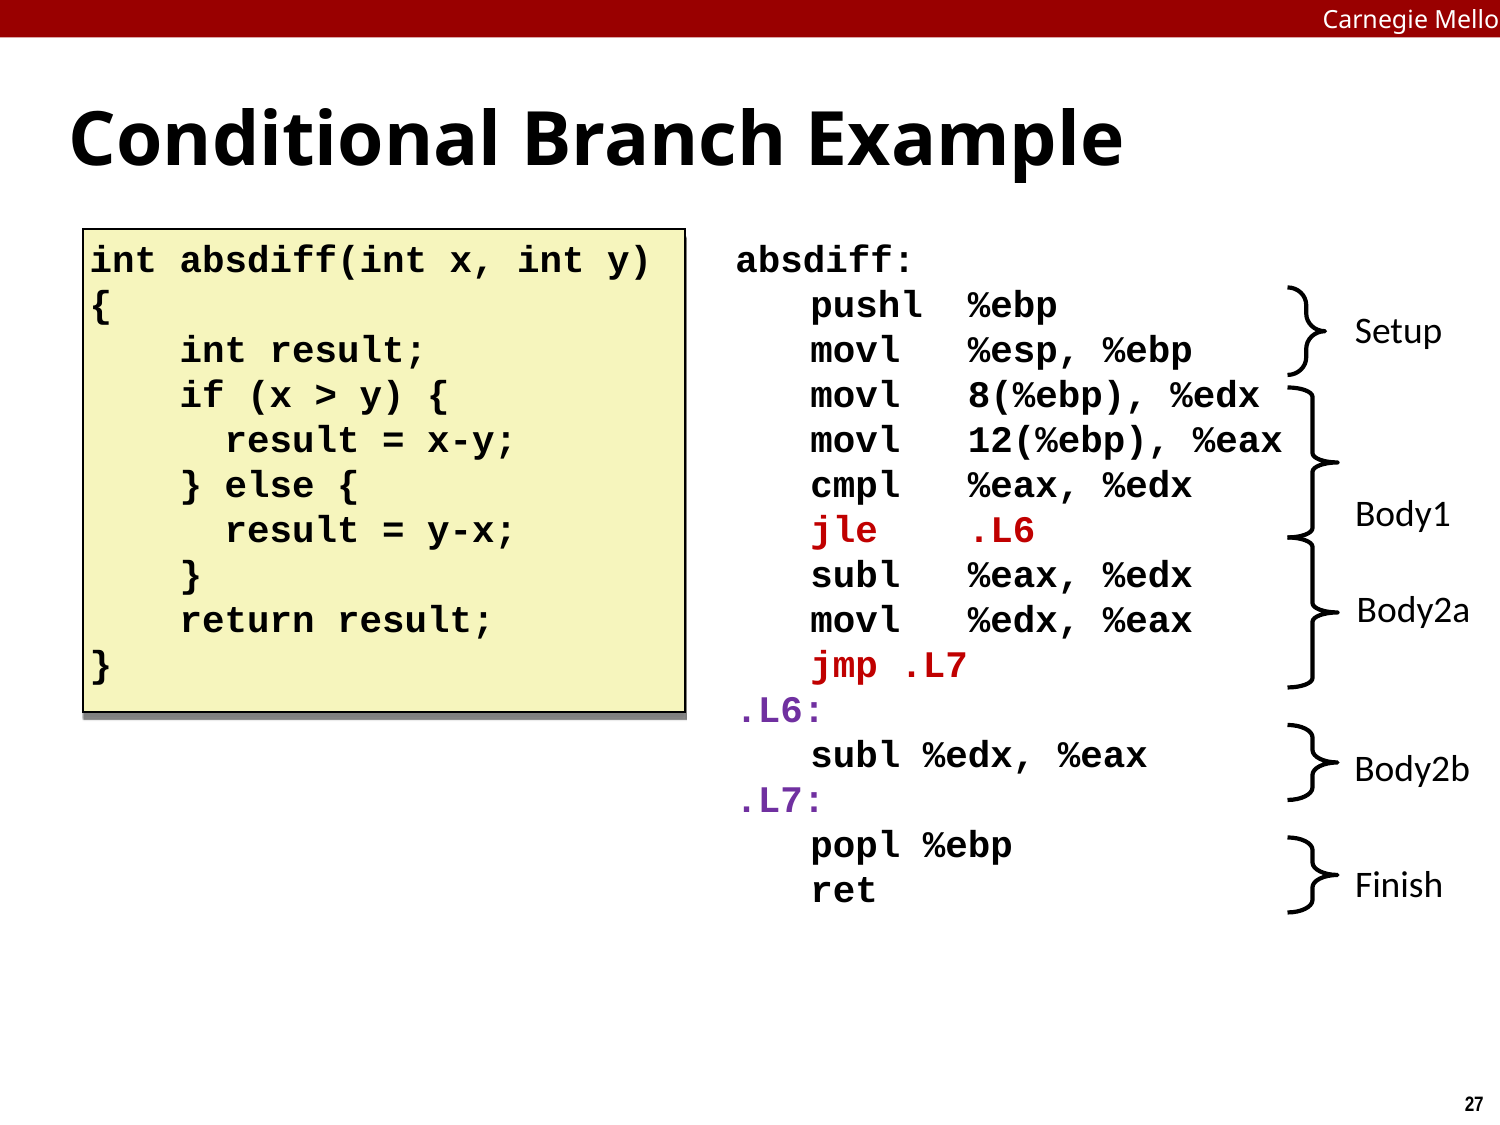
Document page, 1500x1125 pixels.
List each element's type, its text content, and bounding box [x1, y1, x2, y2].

text_box [1287, 387, 1338, 537]
text_box Body1 [1348, 482, 1458, 540]
text_box [1287, 287, 1326, 375]
text_box [1287, 537, 1338, 688]
text_box Finish [1348, 854, 1450, 912]
text_box Body2a [1350, 579, 1478, 637]
text_box Setup [1348, 299, 1449, 358]
title Conditional Branch Example [62, 41, 1438, 230]
text_box Carnegie Mellon [1322, 3, 1500, 33]
text_box Body2b [1347, 737, 1477, 795]
text_box [1287, 837, 1338, 913]
text_box absdiff: pushl %ebp movl %esp, %ebp movl 8(%ebp), %edx movl 12(%ebp), %eax cmpl %eax, %edx jle .L6 subl %eax, %edx movl %edx, %eax jmp .L7 .L6: subl %edx, %eax .L7: popl %ebp ret [729, 229, 1450, 1019]
text_box [1287, 724, 1338, 800]
text_box [0, 0, 1500, 38]
text_box int absdiff(int x, int y) { int result; if (x > y) { result = x-y; } else { result = y-x; } return result; } [83, 229, 686, 713]
